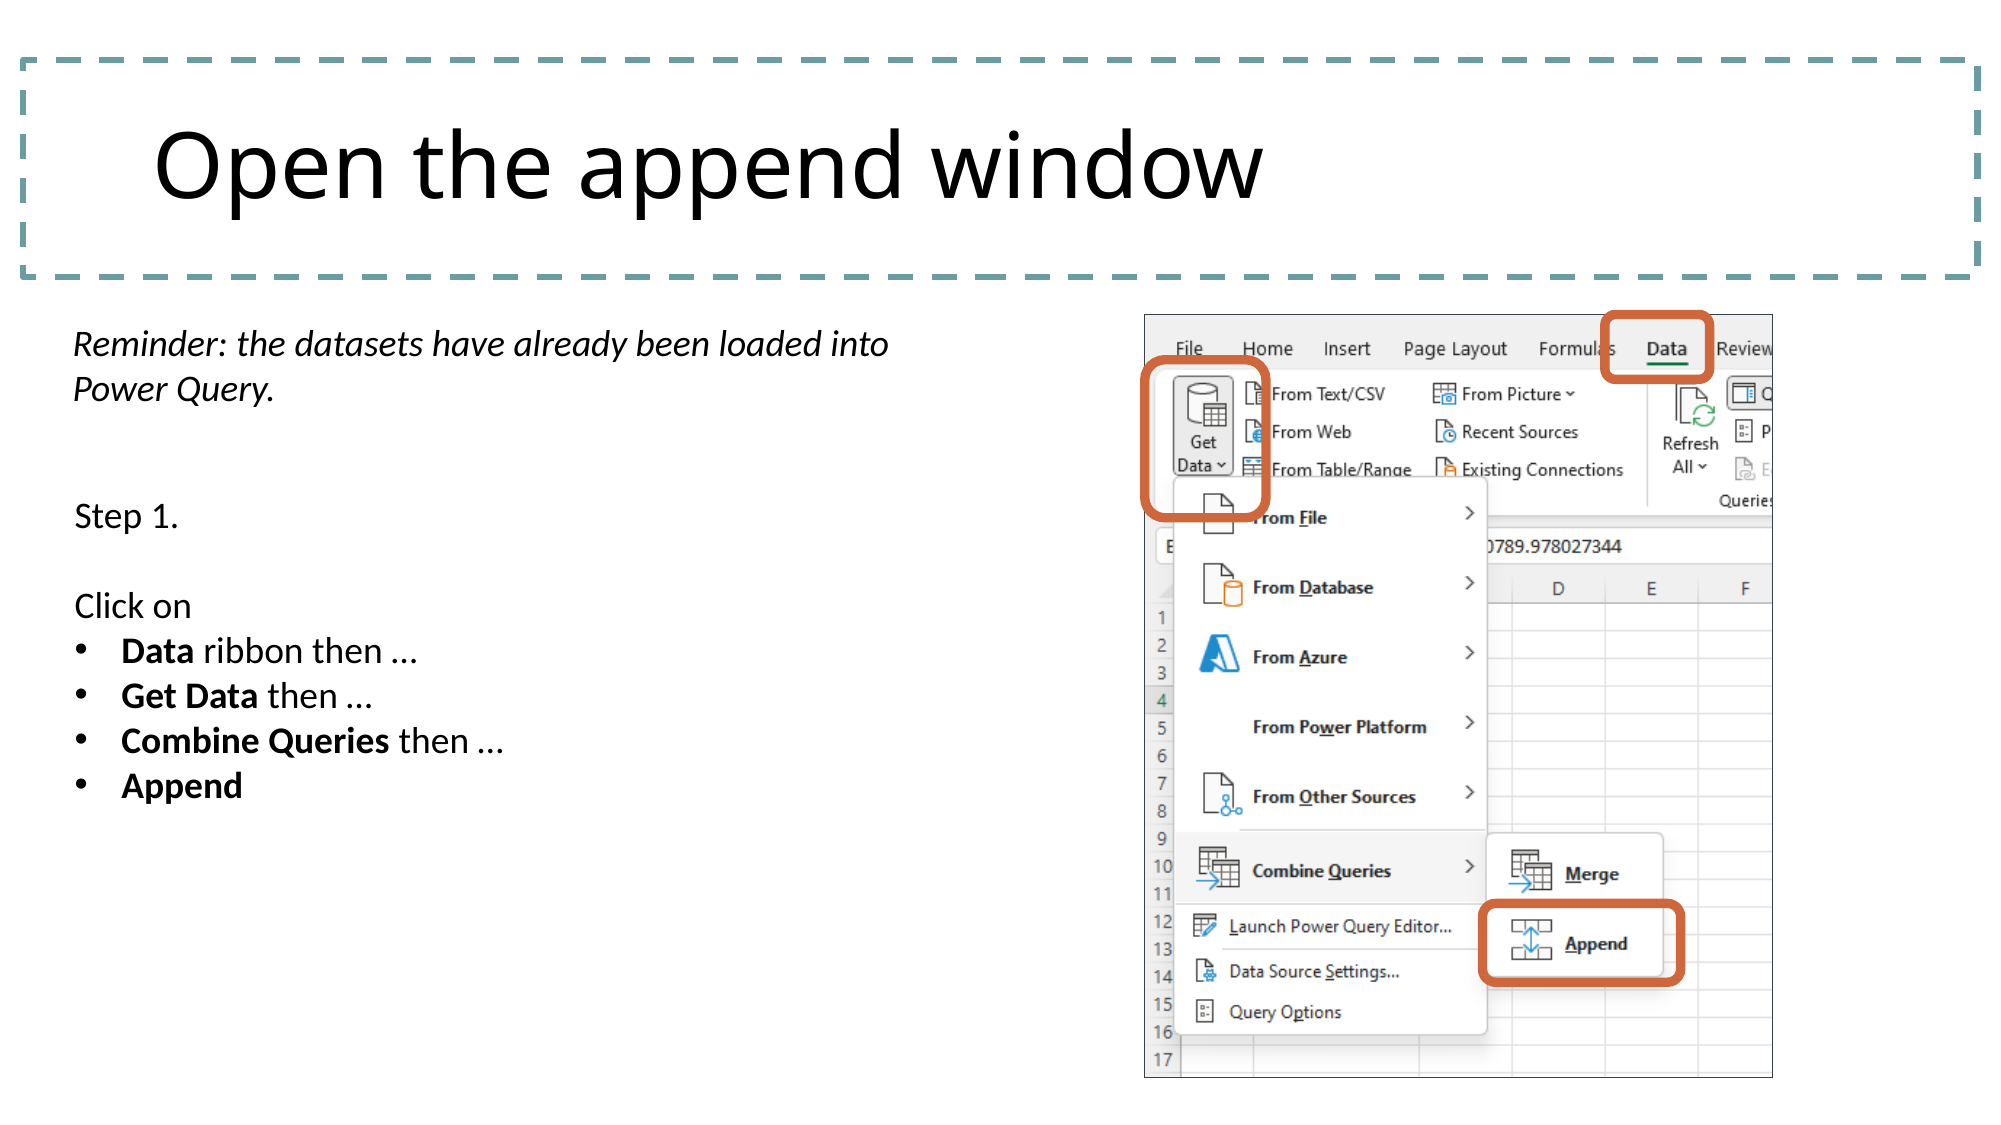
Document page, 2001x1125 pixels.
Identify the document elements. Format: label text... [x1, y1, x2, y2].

text_box Step 1. Click on Data ribbon then … Get Data then … Combine Queries then … Append [59, 483, 1058, 814]
text_box Reminder: the datasets have already been loaded into Power Query. [57, 311, 971, 416]
picture [1144, 314, 1773, 1078]
title Open the append window [137, 59, 1863, 278]
